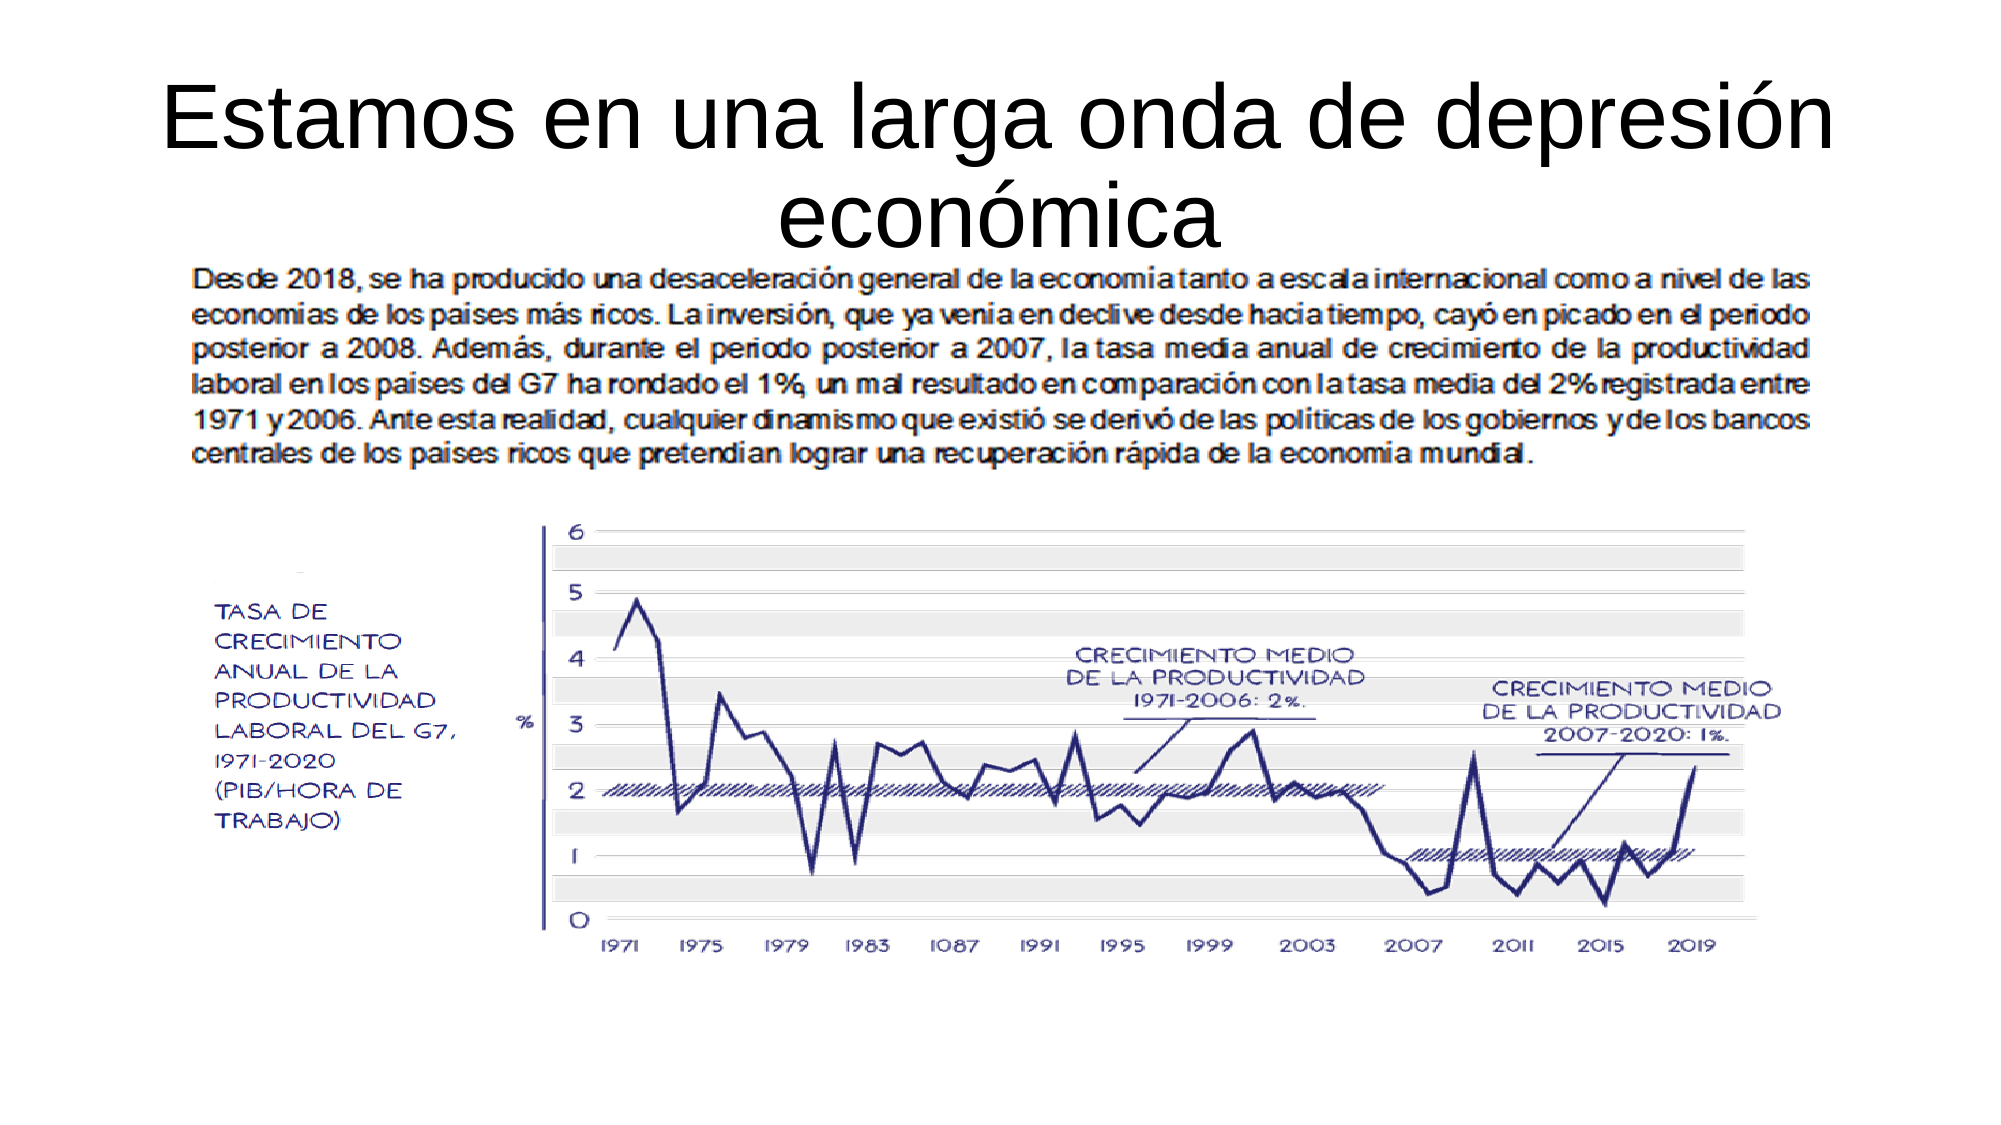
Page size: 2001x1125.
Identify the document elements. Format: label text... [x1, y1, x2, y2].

picture [160, 260, 1840, 970]
title Estamos en una larga onda de depresión económica [137, 59, 1863, 278]
